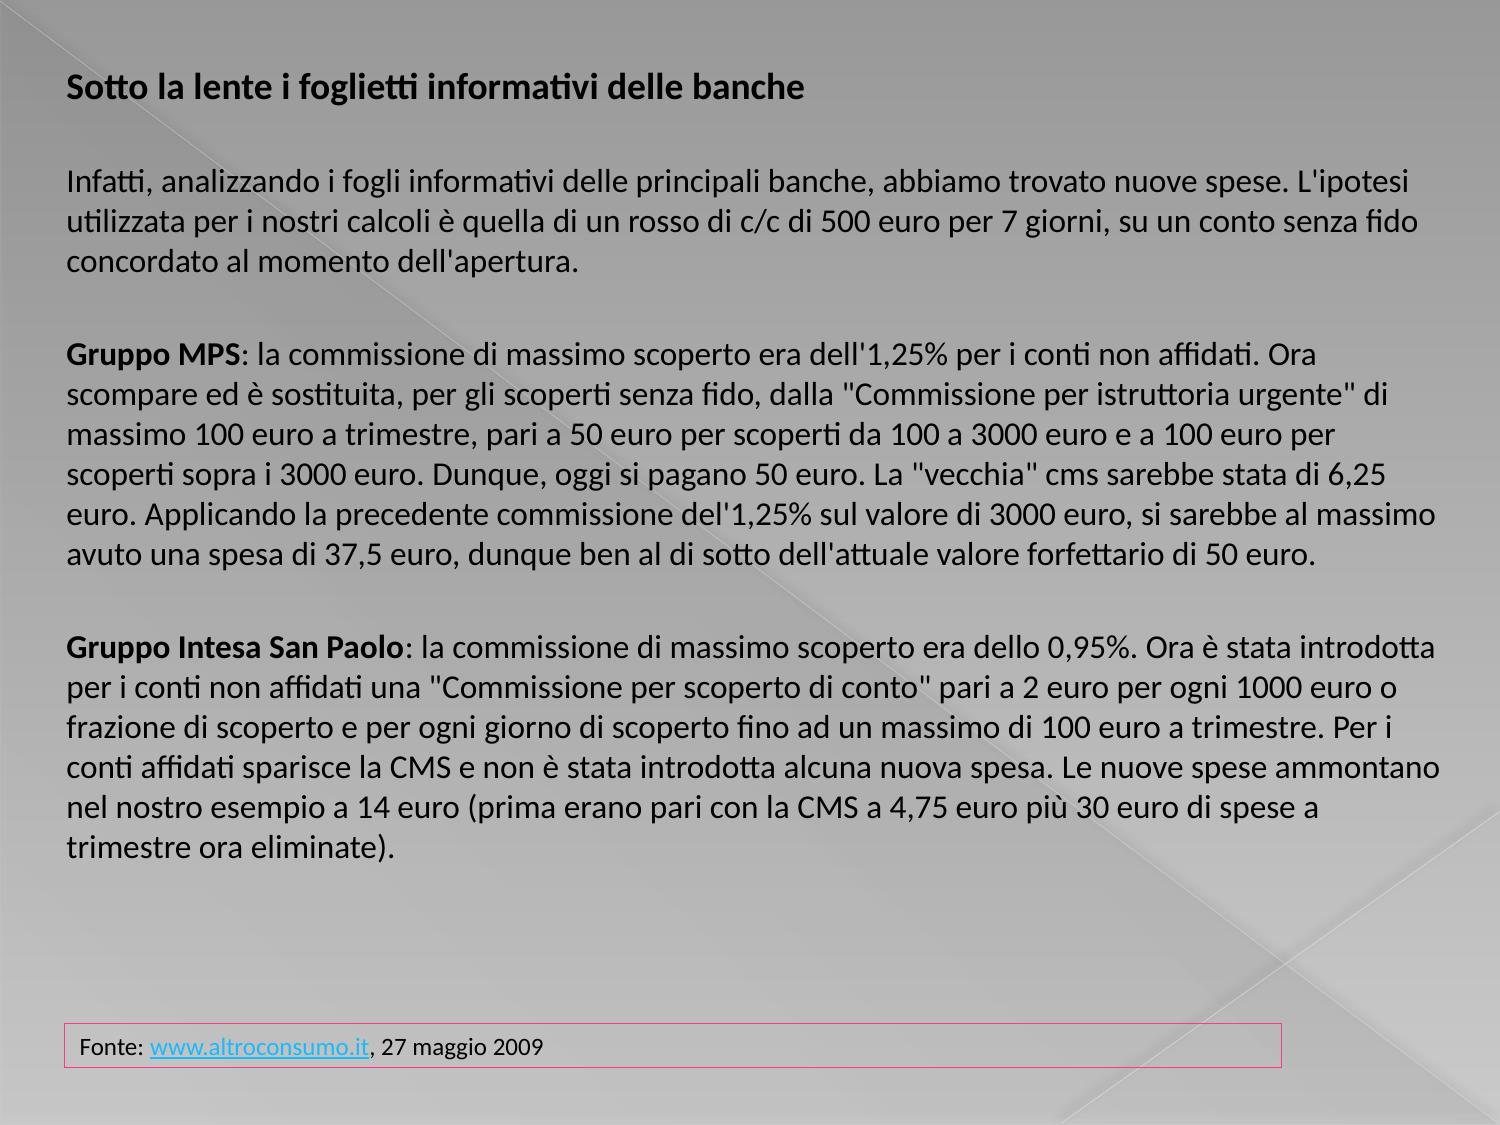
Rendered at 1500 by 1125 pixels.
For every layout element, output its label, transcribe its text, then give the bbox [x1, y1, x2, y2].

text_box Fonte: www.altroconsumo.it, 27 maggio 2009 [64, 1023, 1282, 1068]
list Sotto la lente i foglietti informativi delle banche Infatti, analizzando i fogli informativi delle principali banche, abbiamo trovato nuove spese. L'ipotesi utilizzata per i nostri calcoli è quella di un rosso di c/c di 500 euro per 7 giorni, su un conto senza fido concordato al momento dell'apertura. Gruppo MPS: la commissione di massimo scoperto era dell'1,25% per i conti non affidati. Ora scompare ed è sostituita, per gli scoperti senza fido, dalla "Commissione per istruttoria urgente" di massimo 100 euro a trimestre, pari a 50 euro per scoperti da 100 a 3000 euro e a 100 euro per scoperti sopra i 3000 euro. Dunque, oggi si pagano 50 euro. La "vecchia" cms sarebbe stata di 6,25 euro. Applicando la precedente commissione del'1,25% sul valore di 3000 euro, si sarebbe al massimo avuto una spesa di 37,5 euro, dunque ben al di sotto dell'attuale valore forfettario di 50 euro. Gruppo Intesa San Paolo: la commissione di massimo scoperto era dello 0,95%. Ora è stata introdotta per i conti non affidati una "Commissione per scoperto di conto" pari a 2 euro per ogni 1000 euro o frazione di scoperto e per ogni giorno di scoperto fino ad un massimo di 100 euro a trimestre. Per i conti affidati sparisce la CMS e non è stata introdotta alcuna nuova spesa. Le nuove spese ammontano nel nostro esempio a 14 euro (prima erano pari con la CMS a 4,75 euro più 30 euro di spese a trimestre ora eliminate). [41, 54, 1459, 1035]
